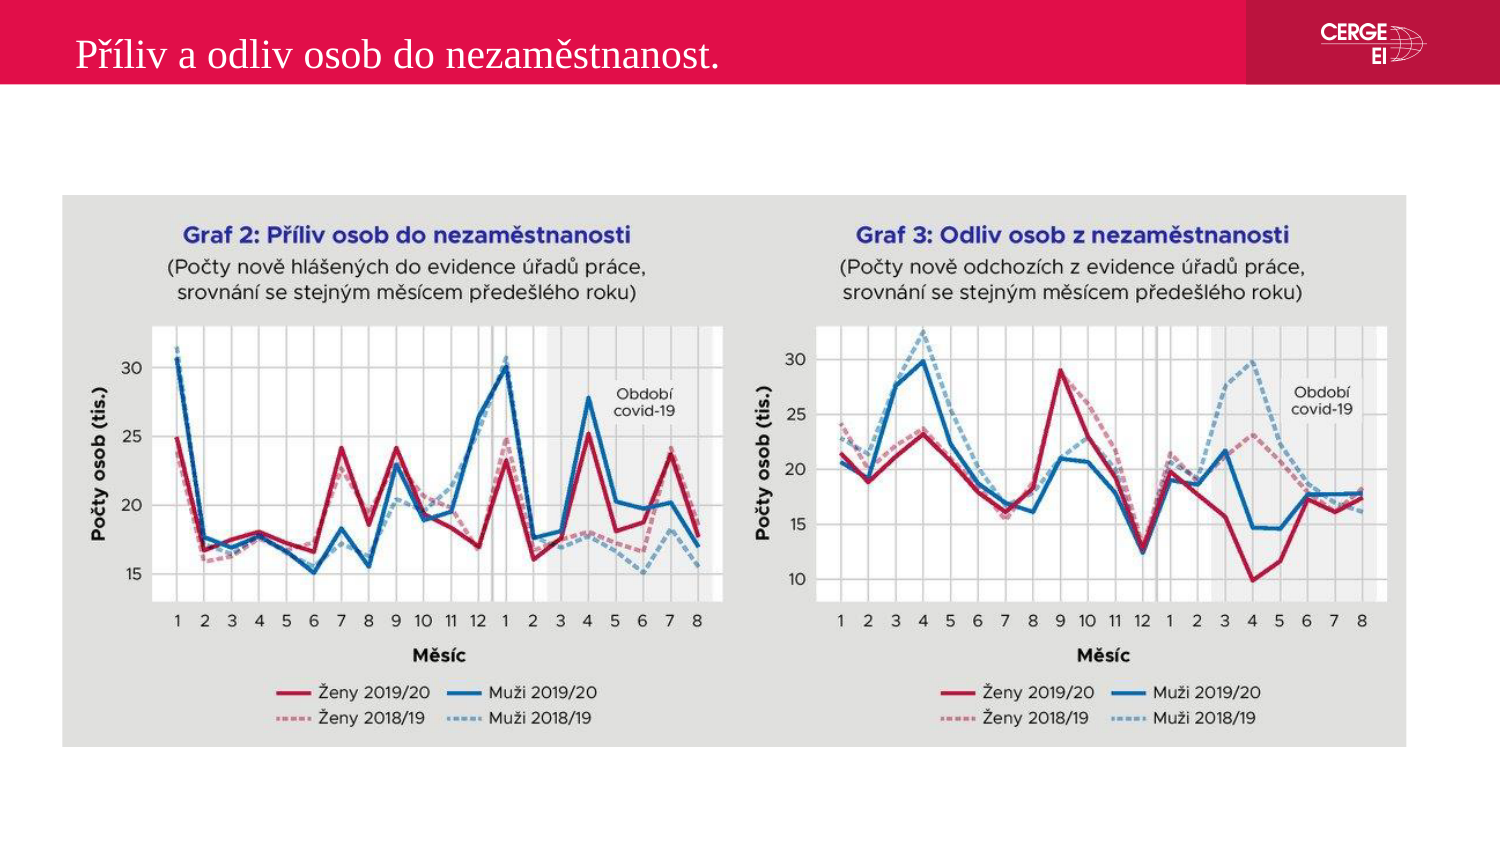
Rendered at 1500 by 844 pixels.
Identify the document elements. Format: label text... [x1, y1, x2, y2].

picture [62, 194, 1407, 748]
picture [1321, 23, 1427, 64]
list Příliv a odliv osob do nezaměstnanost. [75, 26, 1050, 78]
